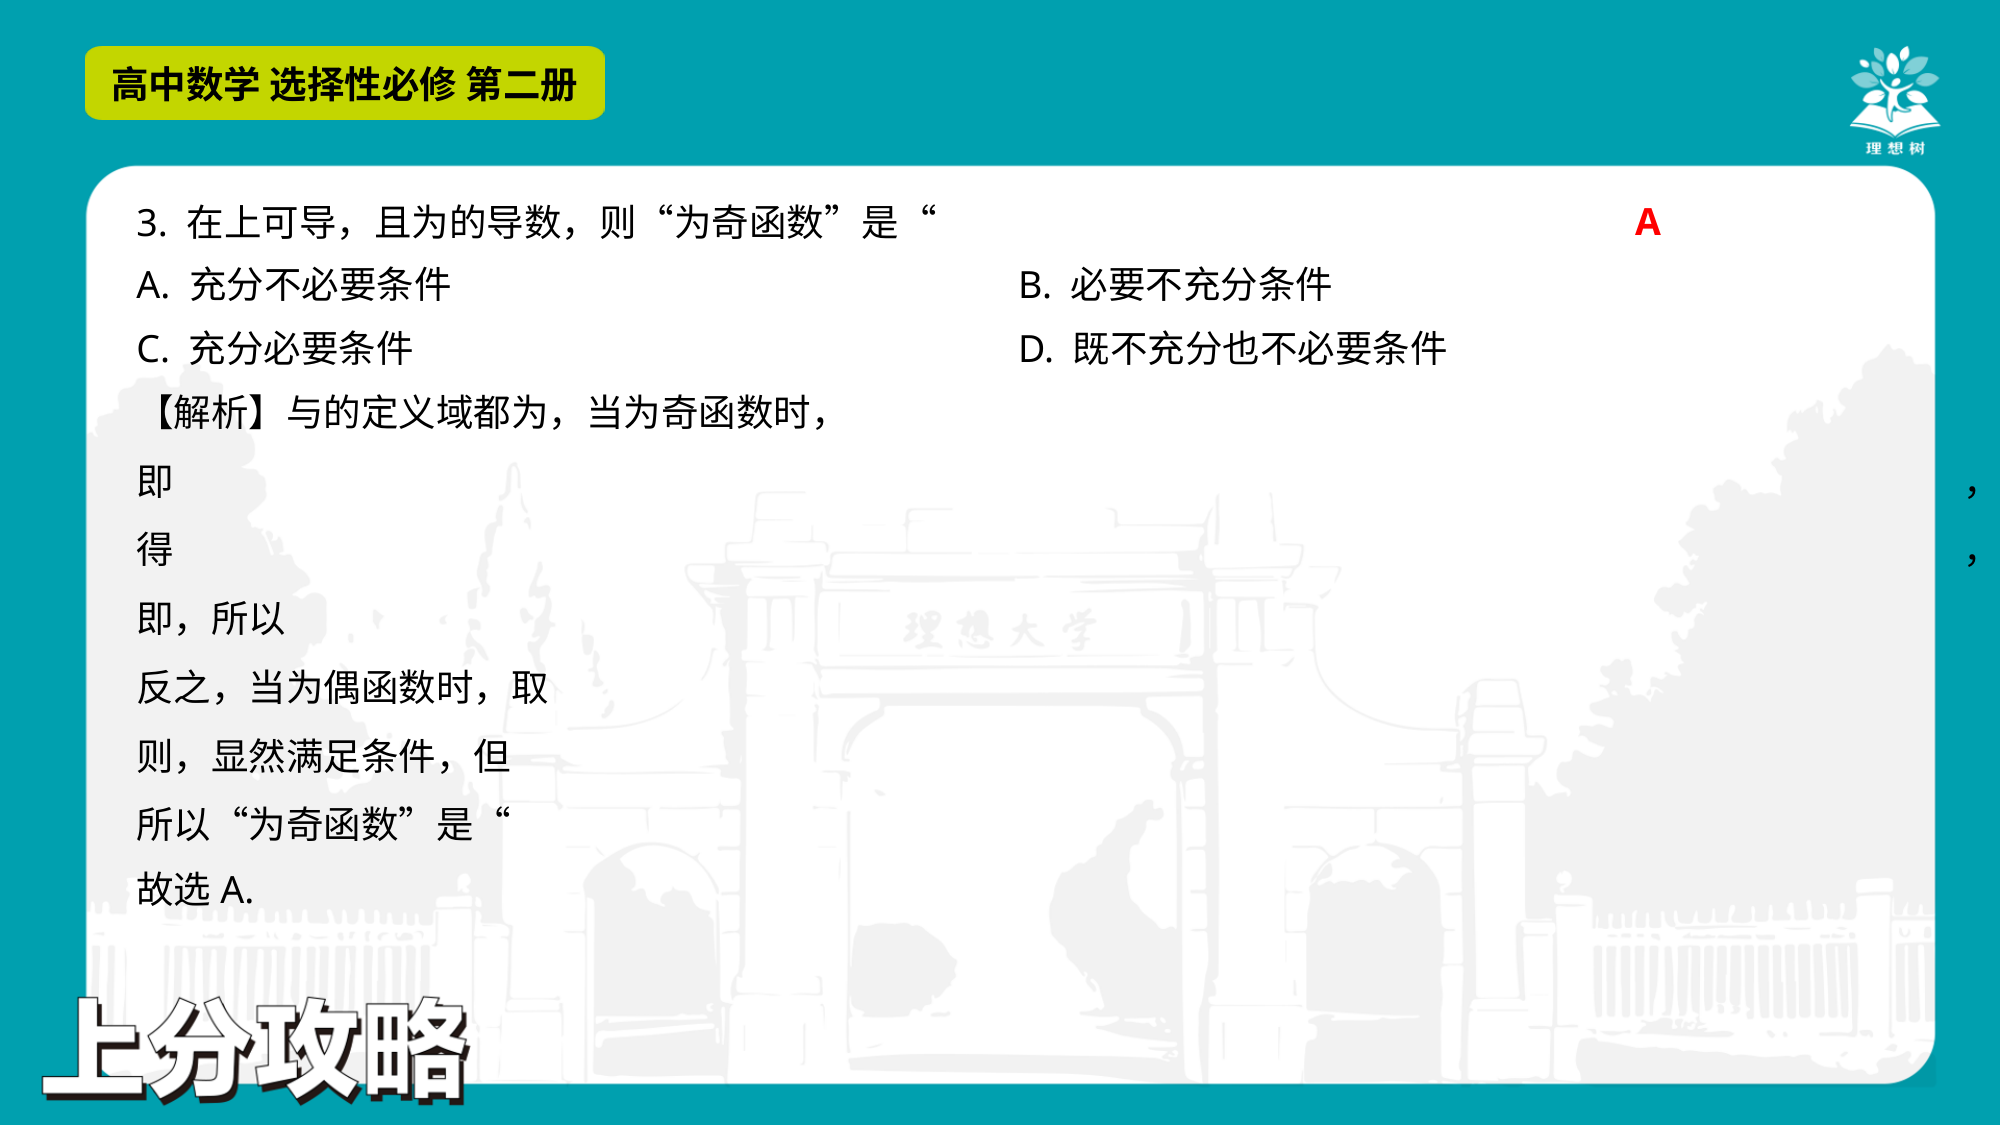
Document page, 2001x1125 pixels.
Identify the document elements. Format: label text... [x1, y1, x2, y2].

text_box A. 充分不必要条件 B. 必要不充分条件 C. 充分必要条件 D. 既不充分也不必要条件 [136, 236, 1865, 364]
text_box A [1621, 176, 1676, 236]
picture [0, 0, 2000, 1125]
